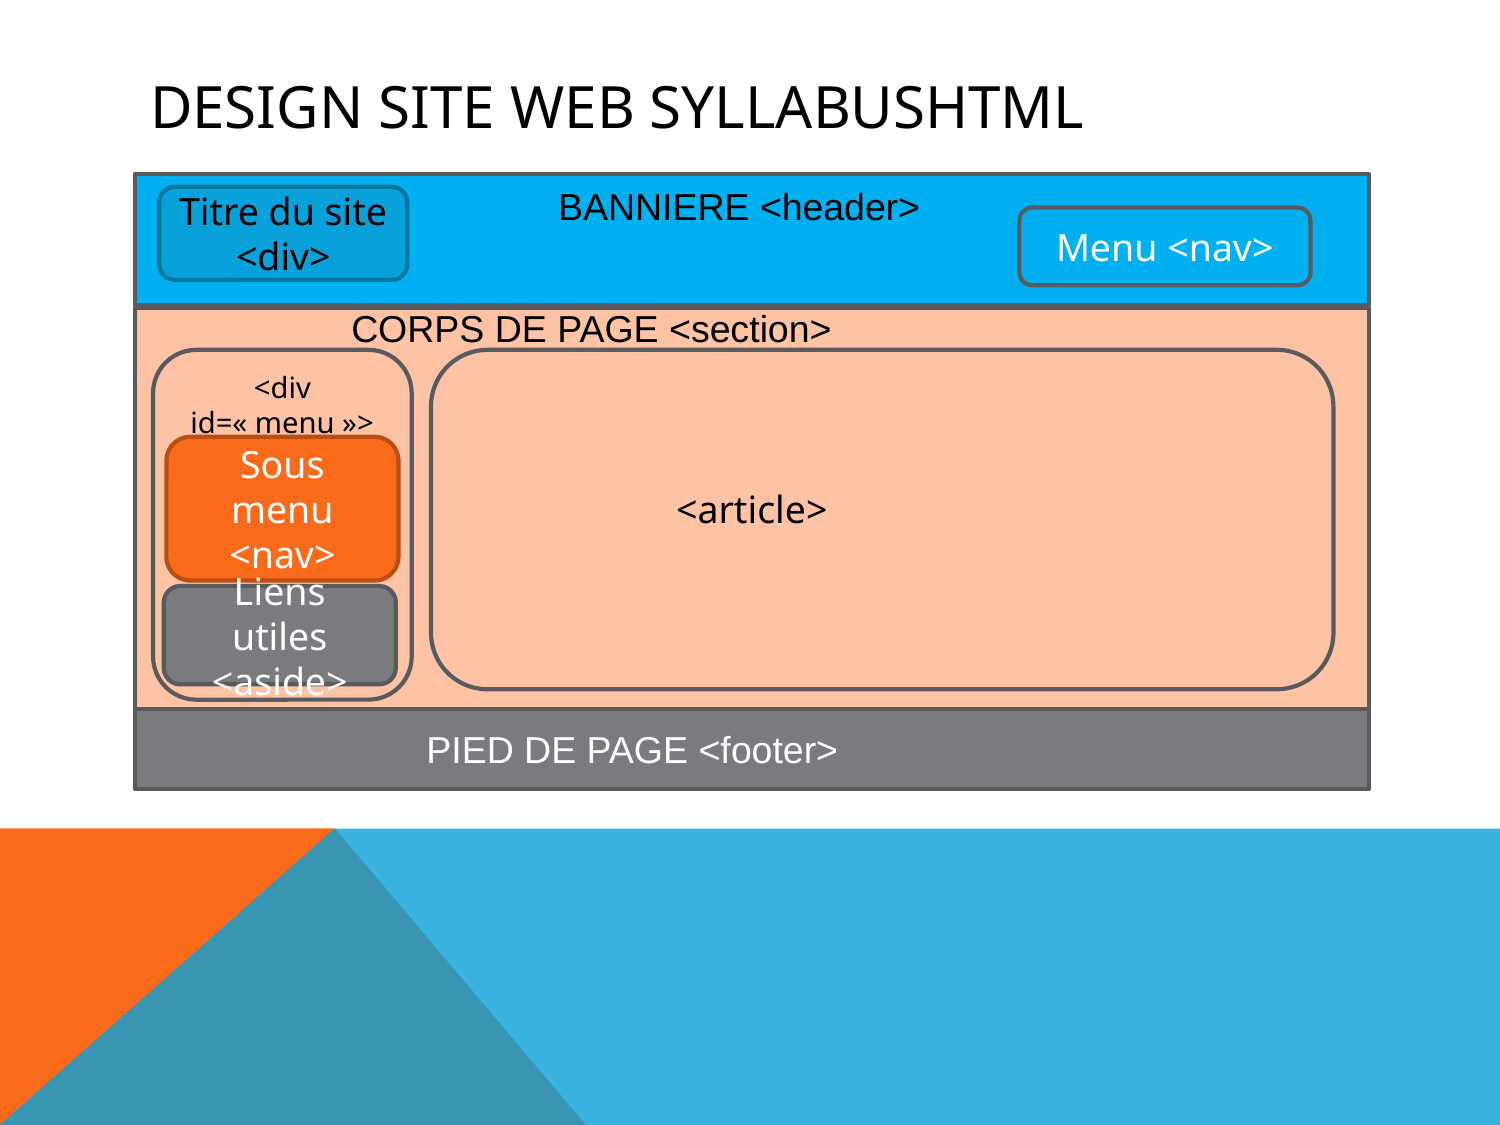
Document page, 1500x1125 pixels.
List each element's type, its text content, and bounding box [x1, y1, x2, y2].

text_box Menu <nav> [1017, 205, 1313, 288]
text_box <div id=« menu »> [150, 347, 414, 702]
text_box [428, 347, 1336, 692]
text_box [133, 172, 1371, 306]
text_box CORPS DE PAGE <section> [336, 297, 953, 357]
text_box BANNIERE <header> [543, 175, 1099, 236]
text_box Liens utiles <aside> [161, 583, 398, 687]
title Design site web syllabusHTml [135, 60, 1369, 150]
text_box [133, 707, 1371, 791]
text_box Sous menu <nav> [164, 434, 401, 583]
text_box <article> [133, 306, 1371, 707]
text_box Titre du site <div> [157, 184, 410, 283]
text_box PIED DE PAGE <footer> [411, 719, 920, 779]
